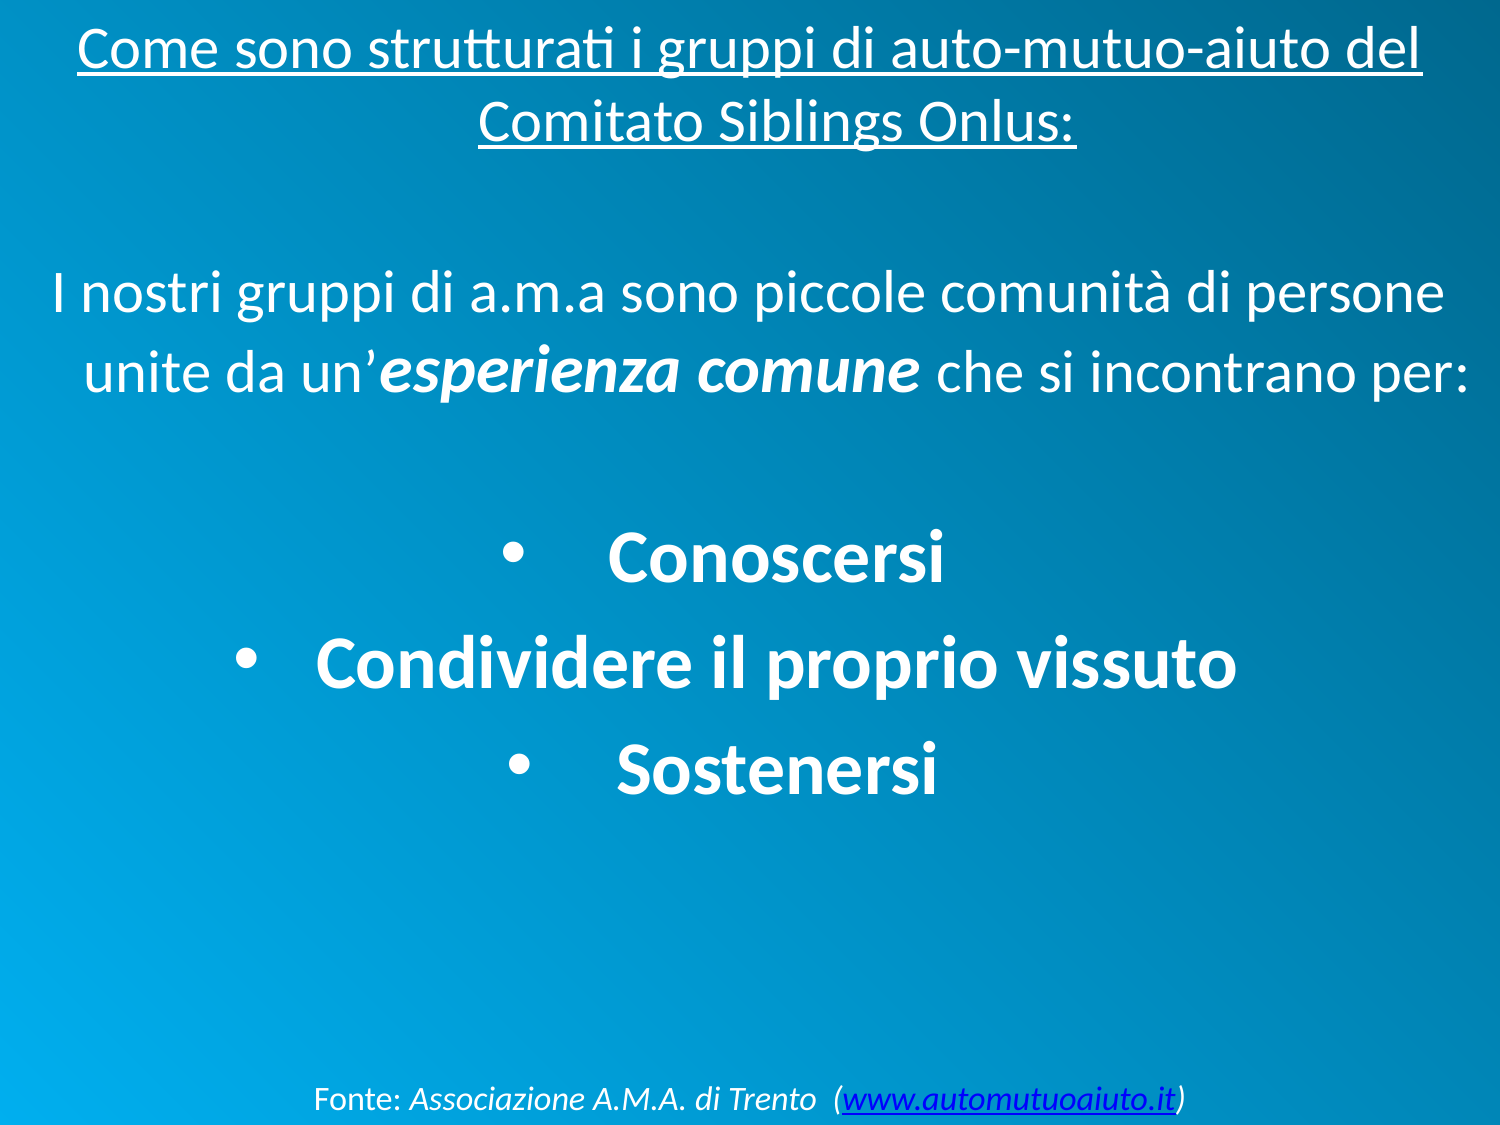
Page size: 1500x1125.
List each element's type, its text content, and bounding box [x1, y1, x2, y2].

list Come sono strutturati i gruppi di auto-mutuo-aiuto del Comitato Siblings Onlus: I nostri gruppi di a.m.a sono piccole comunità di persone unite da un’esperienza comune che si incontrano per: Conoscersi Condividere il proprio vissuto Sostenersi Fonte: Associazione A.M.A. di Trento (www.automutuoaiuto.it) [0, 0, 1500, 1125]
